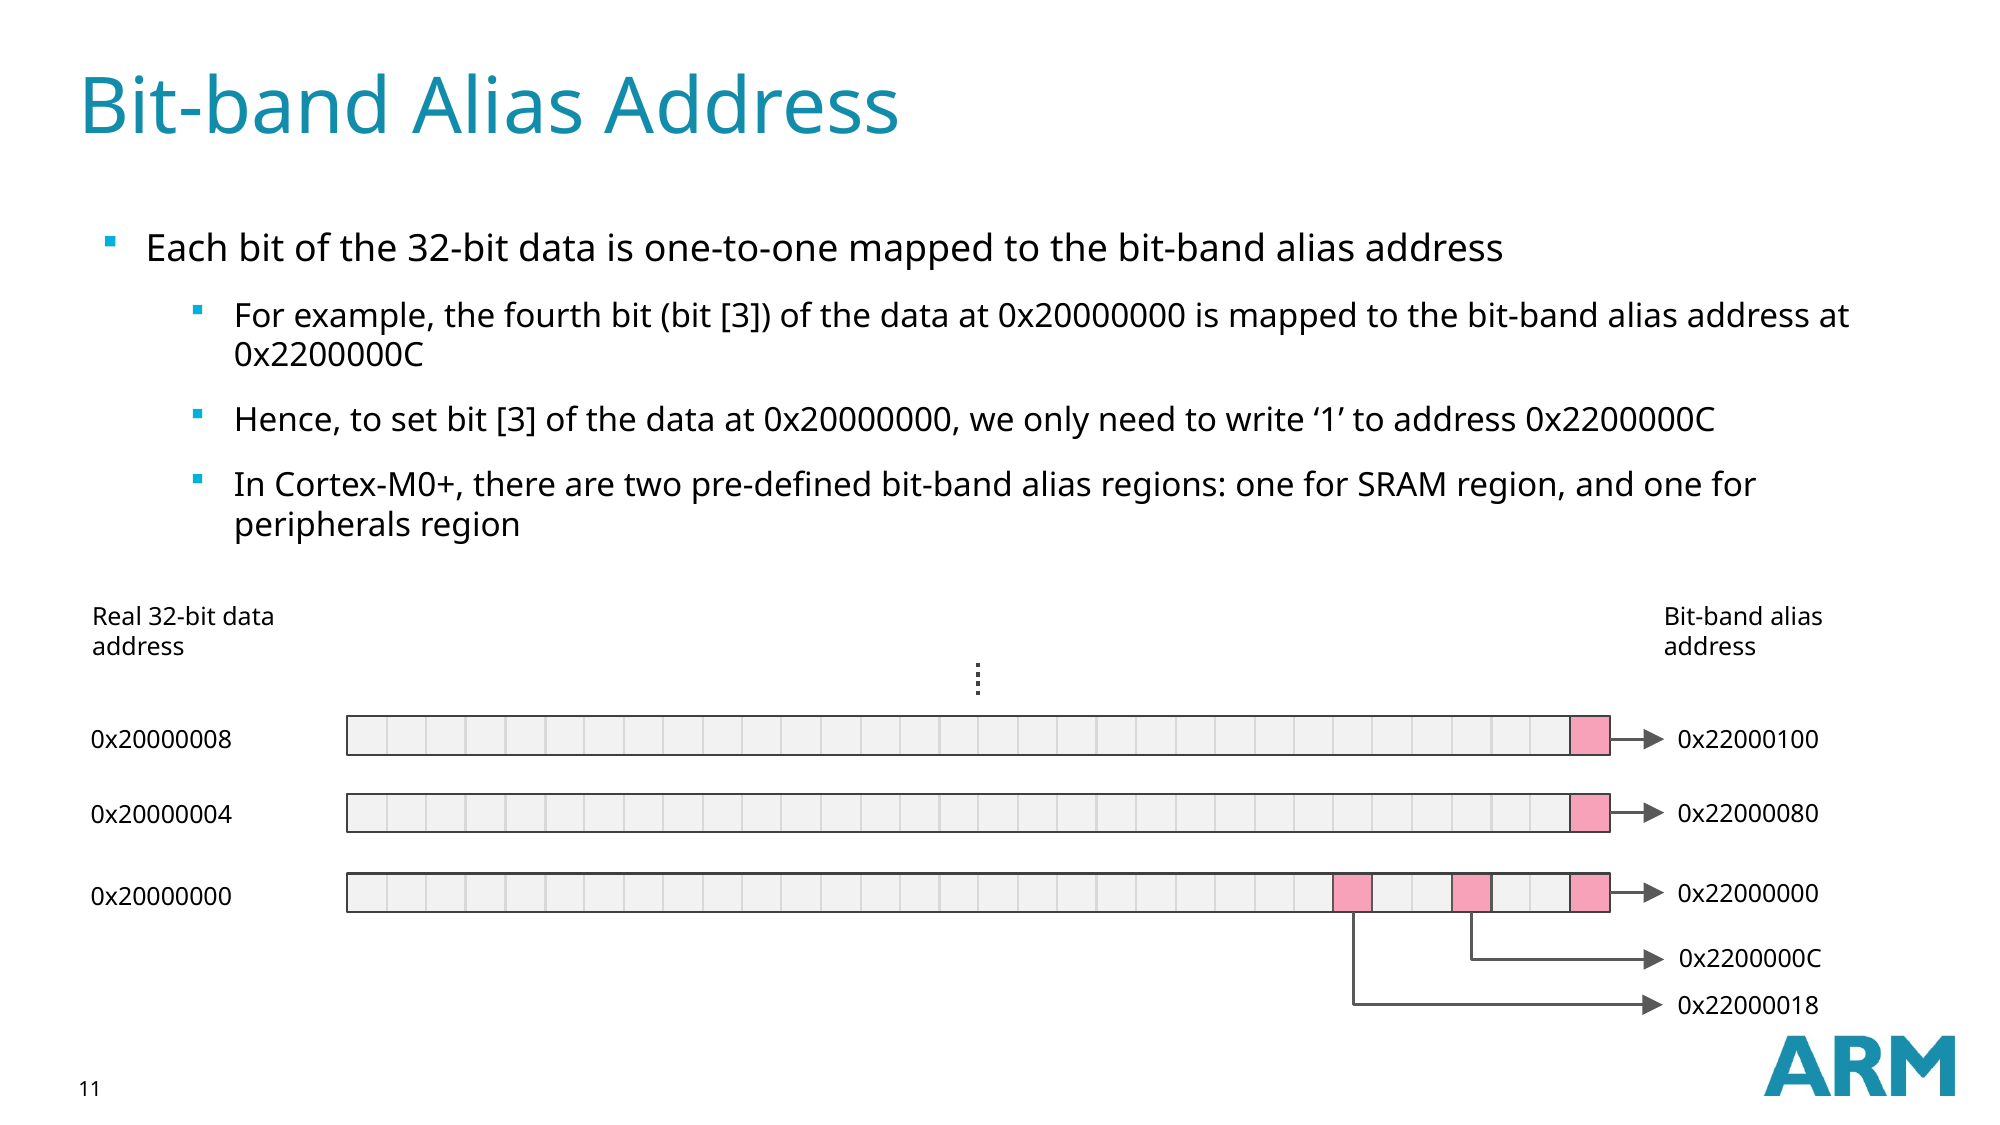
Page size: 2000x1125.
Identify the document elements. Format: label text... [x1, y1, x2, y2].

list Each bit of the 32-bit data is one-to-one mapped to the bit-band alias address For example, the fourth bit (bit [3]) of the data at 0x20000000 is mapped to the bit-band alias address at 0x2200000C Hence, to set bit [3] of the data at 0x20000000, we only need to write ‘1’ to address 0x2200000C In Cortex-M0+, there are two pre-defined bit-band alias regions: one for SRAM region, and one for peripherals region [102, 223, 1884, 563]
picture [1763, 1035, 1955, 1096]
text_box [347, 716, 1610, 755]
text_box Bit-band alias address [1649, 593, 1900, 668]
text_box [1599, 873, 1610, 912]
text_box [347, 873, 1454, 912]
text_box 0x22000018 [1662, 982, 1834, 1028]
text_box Real 32-bit data address [77, 593, 328, 668]
text_box 0x22000100 [1662, 716, 1834, 761]
text_box 0x22000000 [1662, 869, 1834, 915]
text_box 0x20000000 [75, 872, 247, 918]
title Bit-band Alias Address [78, 55, 1910, 150]
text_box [1461, 802, 1556, 1115]
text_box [1561, 839, 1592, 1033]
text_box 0x20000004 [75, 791, 247, 837]
text_box 0x2200000C [1664, 935, 1837, 980]
text_box 0x22000080 [1662, 789, 1834, 835]
text_box 0x20000008 [75, 716, 247, 762]
text_box [347, 793, 1610, 832]
